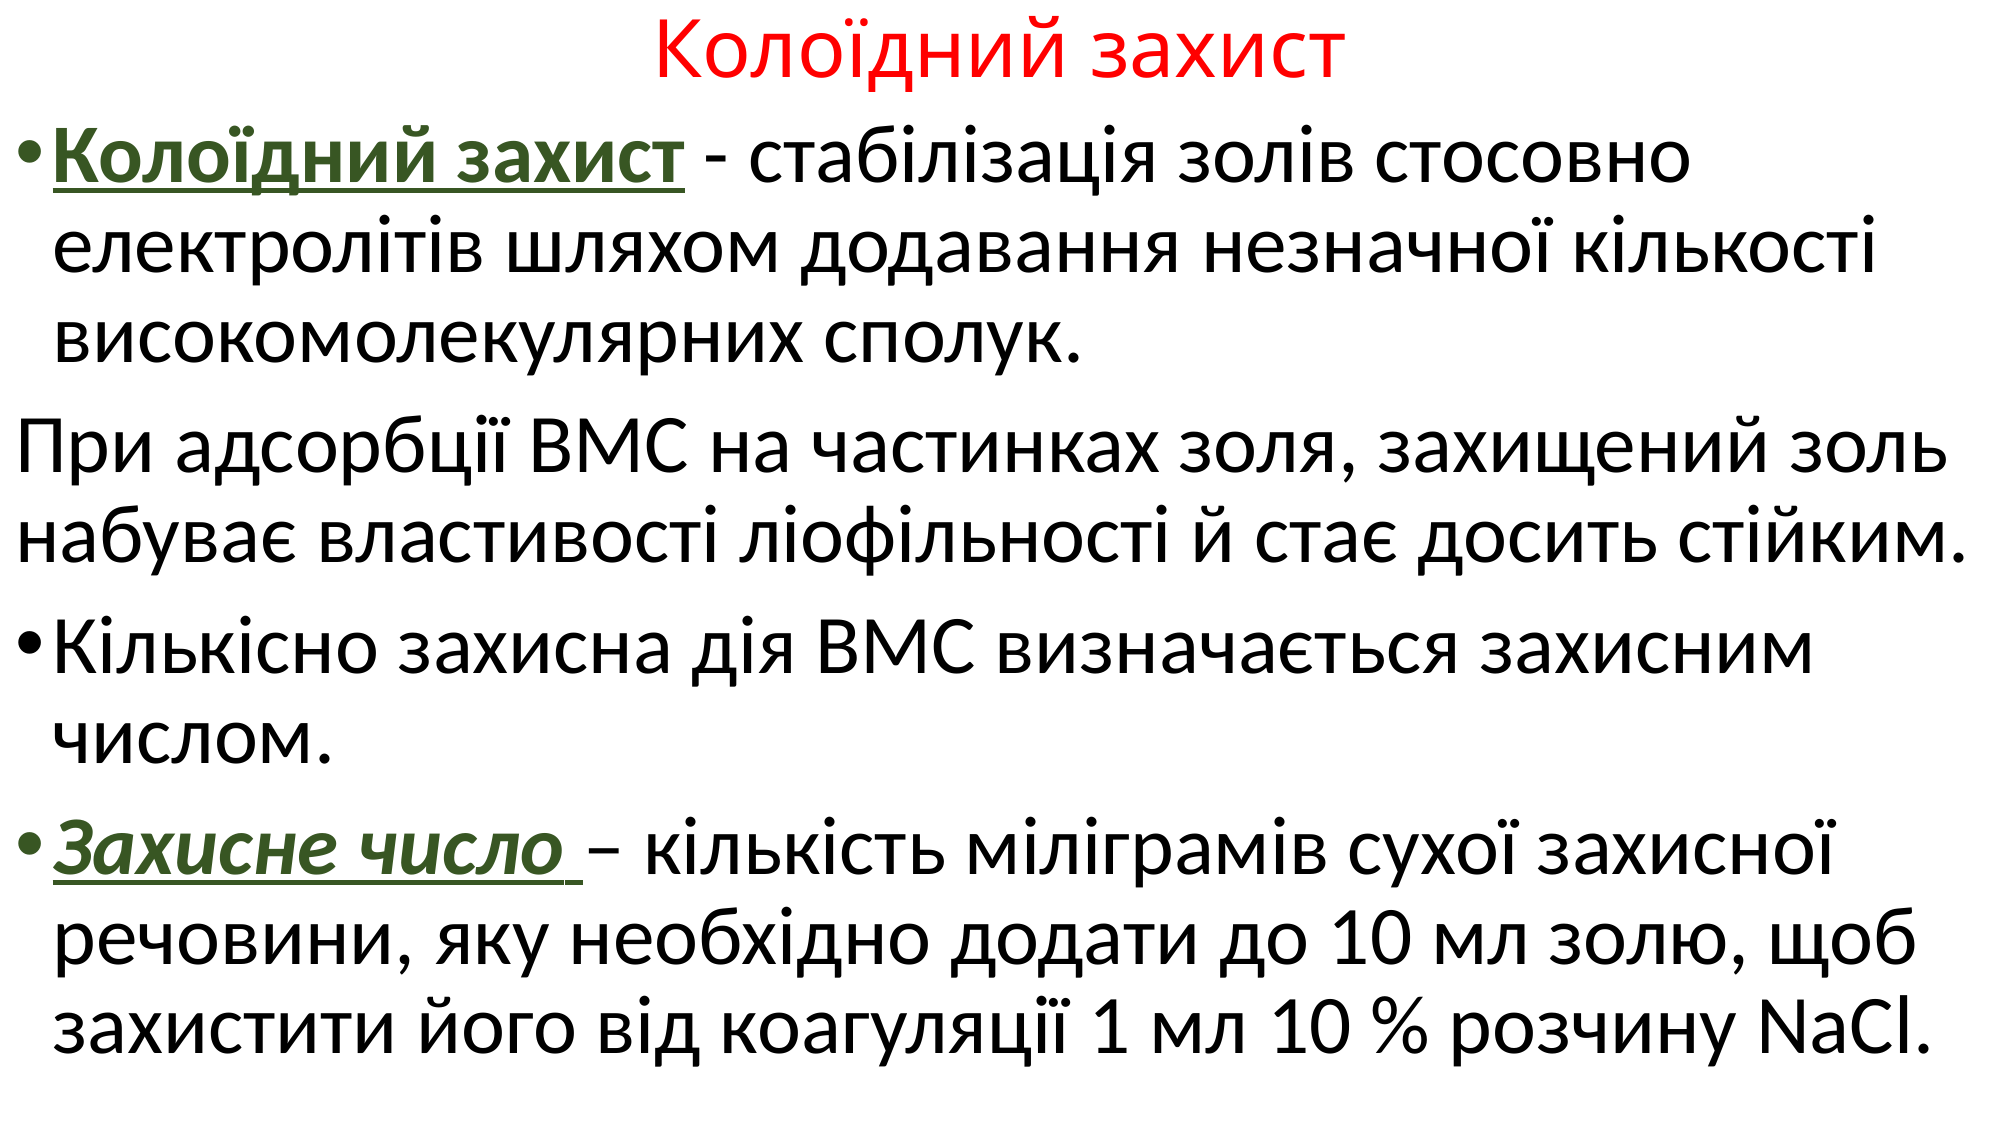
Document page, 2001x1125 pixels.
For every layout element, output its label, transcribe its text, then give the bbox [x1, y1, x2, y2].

list Колоїдний захист - стабілізація золів стосовно електролітів шляхом додавання незначної кількості високомолекулярних сполук. При адсорбції ВМС на частинках золя, захищений золь набуває властивості ліофільності й стає досить стійким. Кількісно захисна дія ВМС визначається захисним числом. Захисне число – кількість міліграмів сухої захисної речовини, яку необхідно додати до 10 мл золю, щоб захистити його від коагуляції 1 мл 10 % розчину NaCl. [0, 103, 2000, 1125]
title Колоїдний захист [137, 0, 1863, 103]
